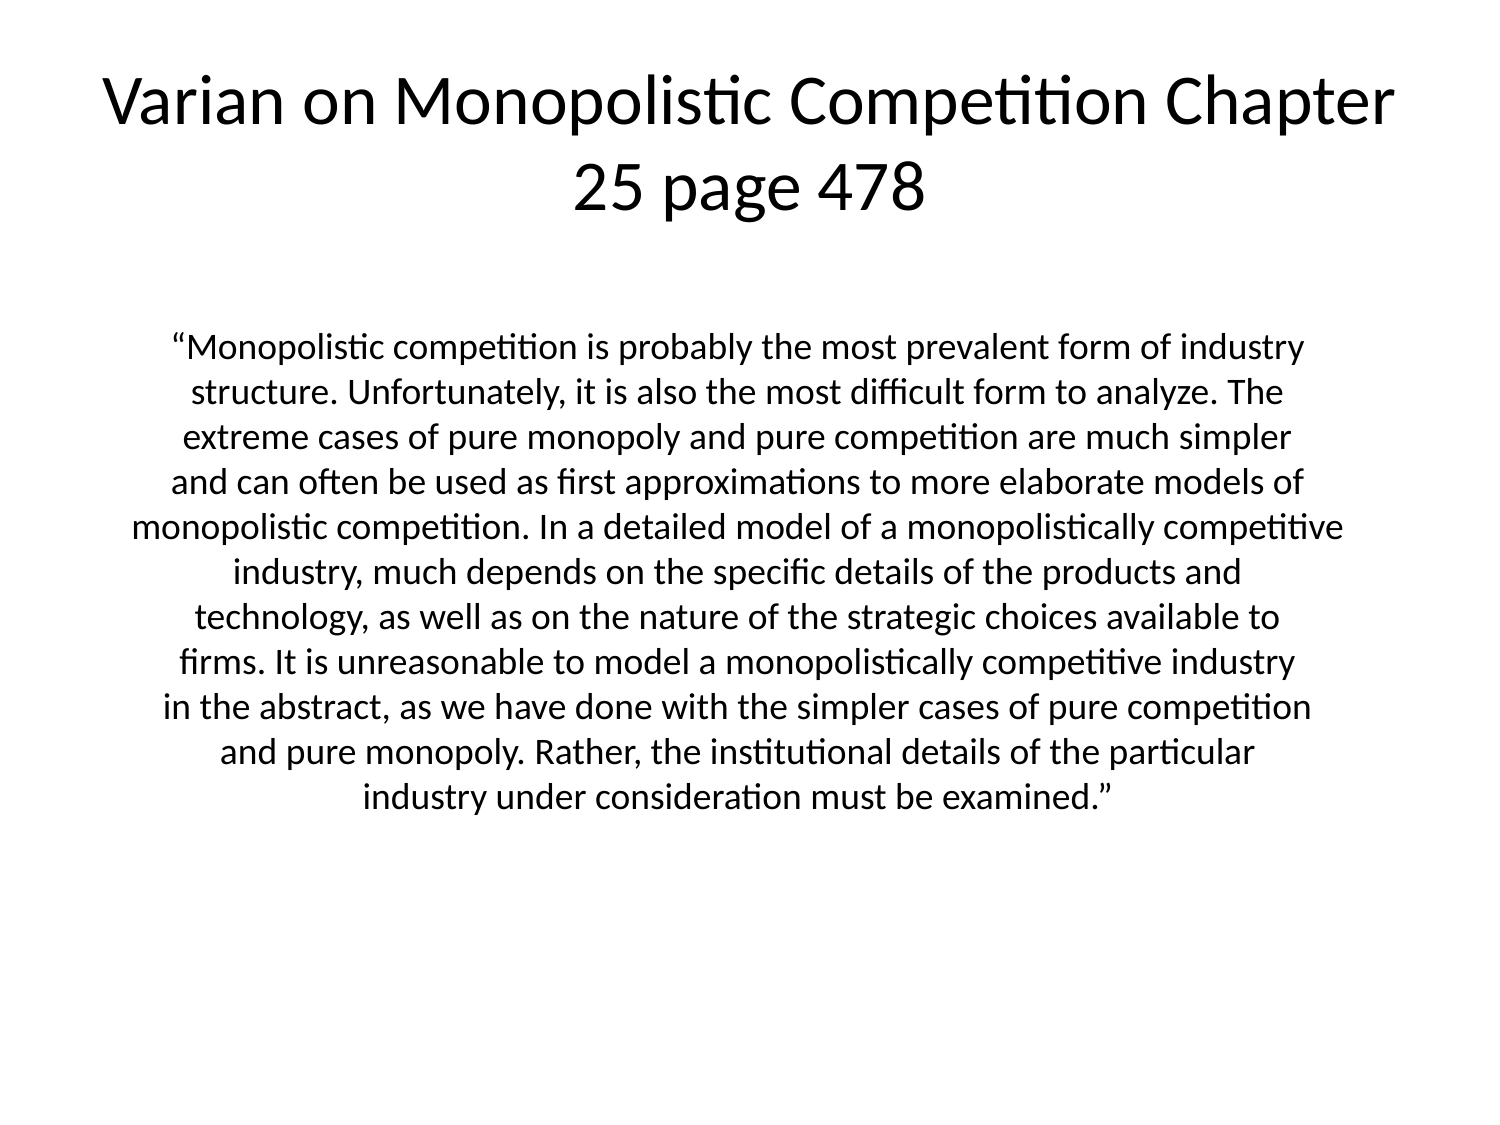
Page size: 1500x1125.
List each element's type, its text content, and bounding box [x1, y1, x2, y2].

text_box “Monopolistic competition is probably the most prevalent form of industry structure. Unfortunately, it is also the most difficult form to analyze. The extreme cases of pure monopoly and pure competition are much simpler and can often be used as first approximations to more elaborate models of monopolistic competition. In a detailed model of a monopolistically competitive industry, much depends on the specific details of the products and technology, as well as on the nature of the strategic choices available to firms. It is unreasonable to model a monopolistically competitive industry in the abstract, as we have done with the simpler cases of pure competition and pure monopoly. Rather, the institutional details of the particular industry under consideration must be examined.” [76, 314, 1400, 825]
title Varian on Monopolistic Competition Chapter 25 page 478 [75, 45, 1425, 233]
